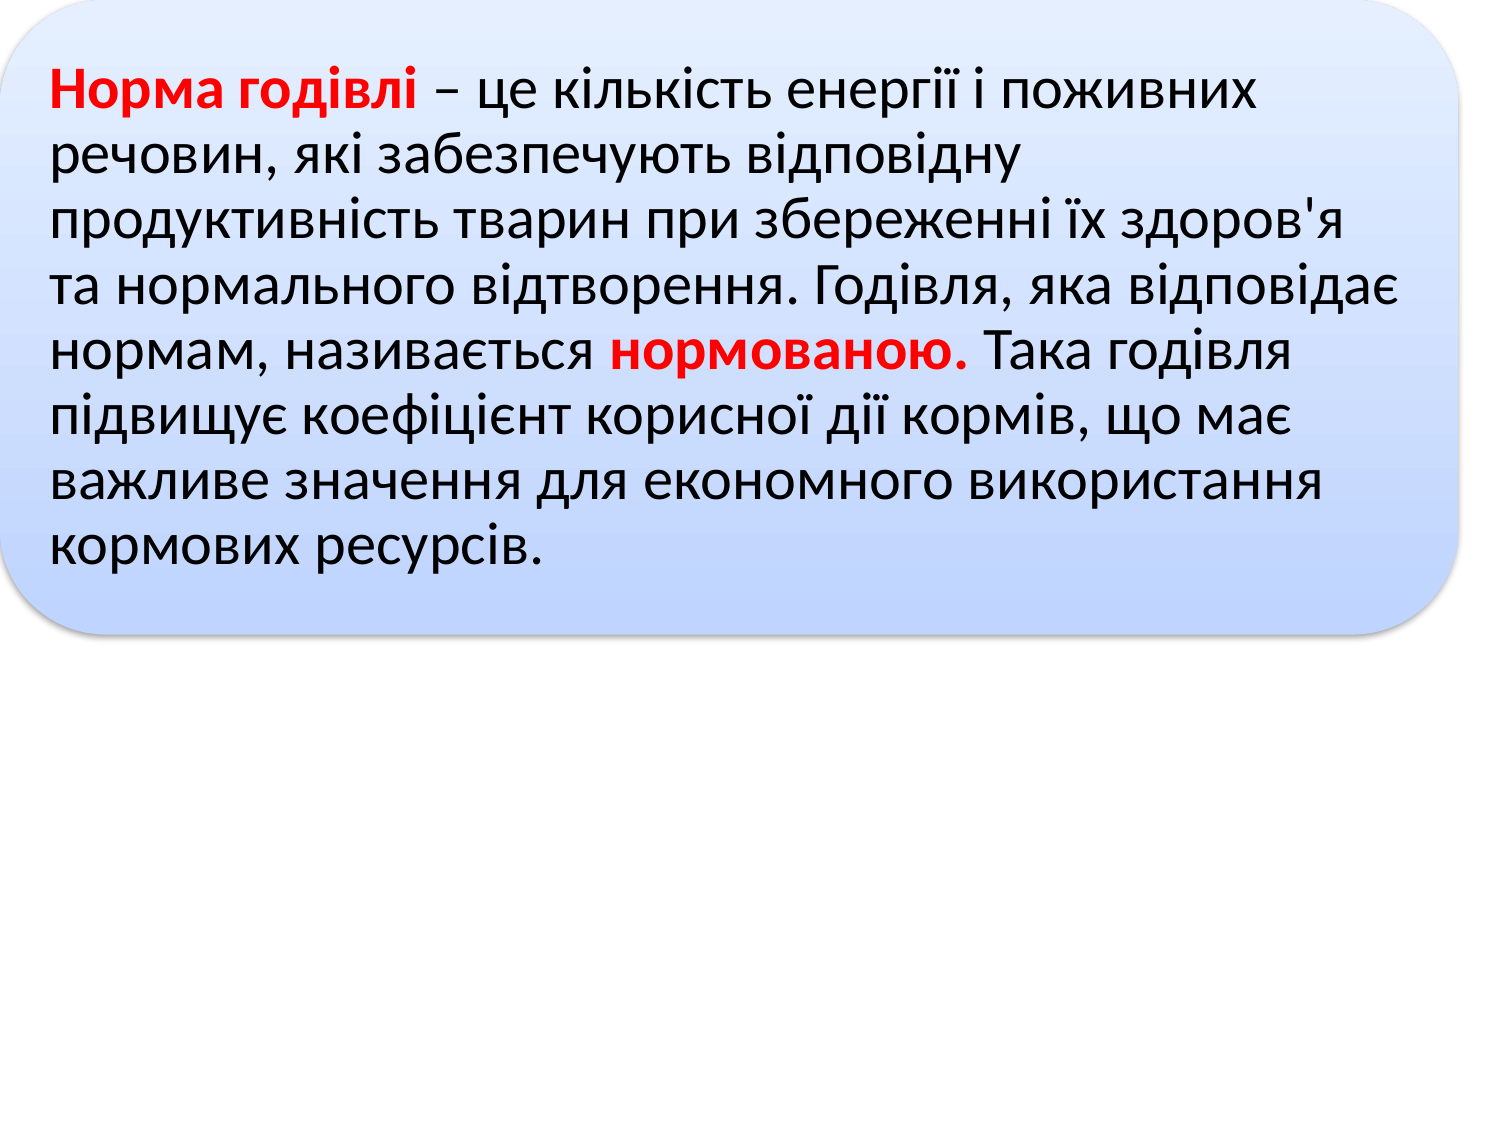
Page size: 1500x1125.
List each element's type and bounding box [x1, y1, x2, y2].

text_box [0, 0, 1459, 709]
